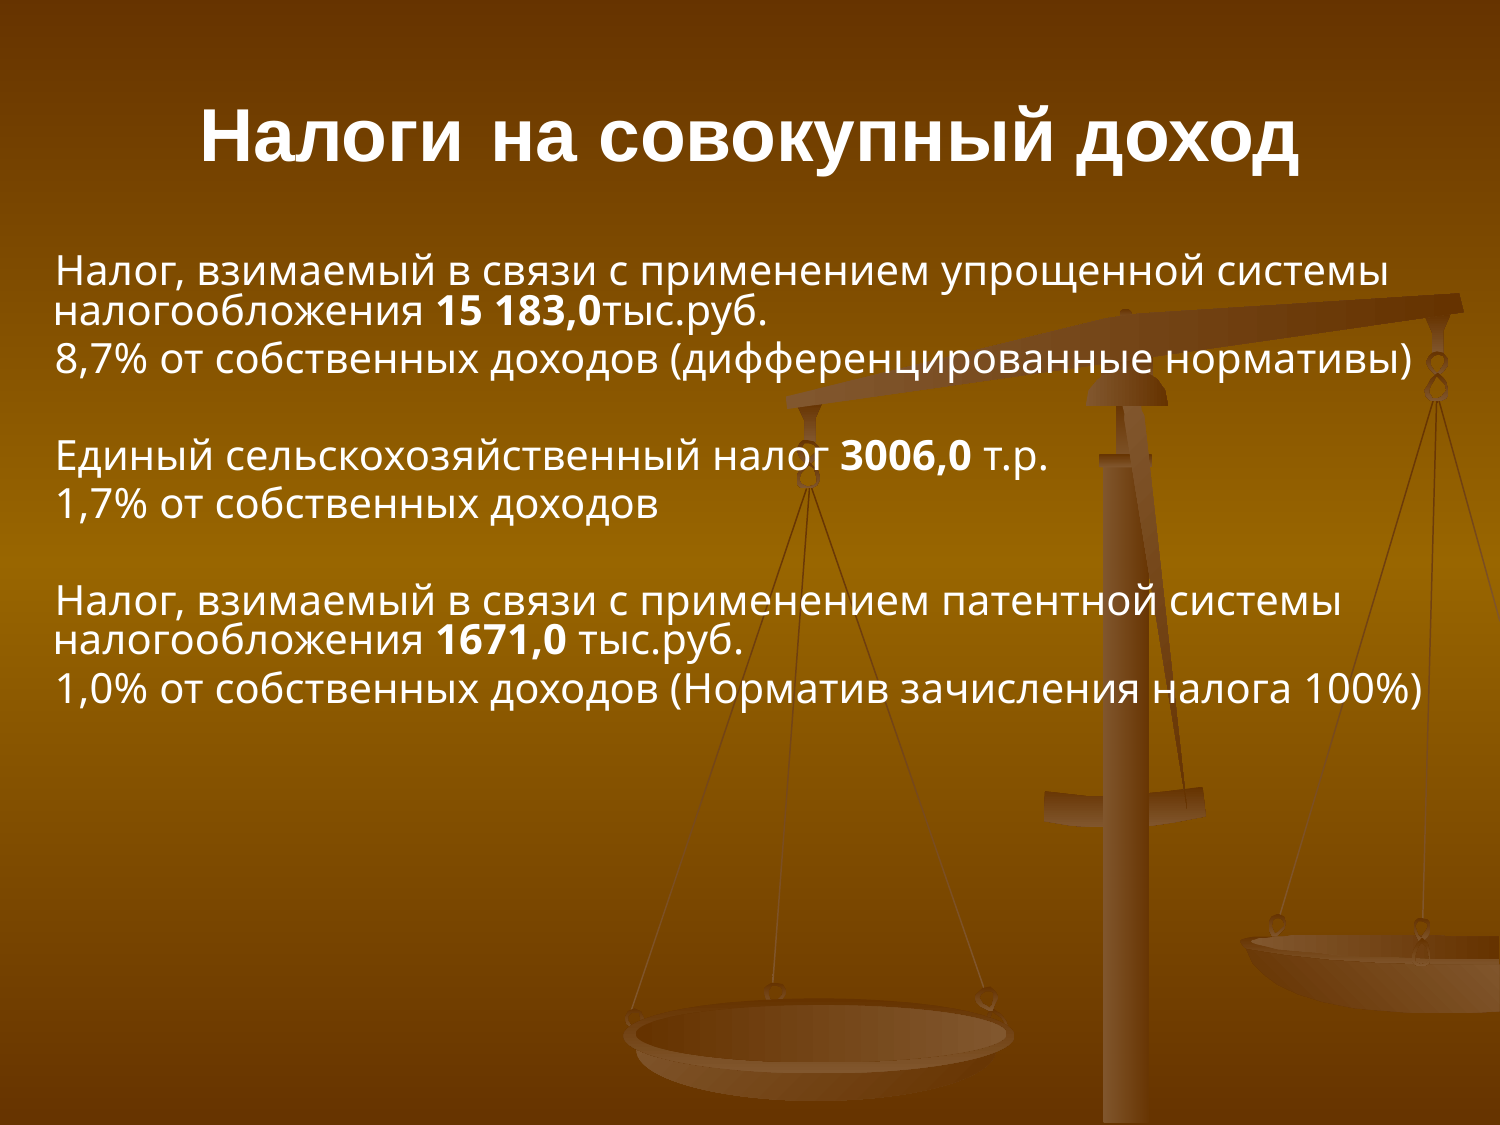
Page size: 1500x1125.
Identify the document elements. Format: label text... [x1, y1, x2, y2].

title Налоги на совокупный доход [74, 47, 1426, 187]
list Налог, взимаемый в связи с применением упрощенной системы налогообложения 15 183,0тыс.руб. 8,7% от собственных доходов (дифференцированные нормативы) Единый сельскохозяйственный налог 3006,0 т.р. 1,7% от собственных доходов Налог, взимаемый в связи с применением патентной системы налогообложения 1671,0 тыс.руб. 1,0% от собственных доходов (Норматив зачисления налога 100%) [37, 187, 1500, 1125]
